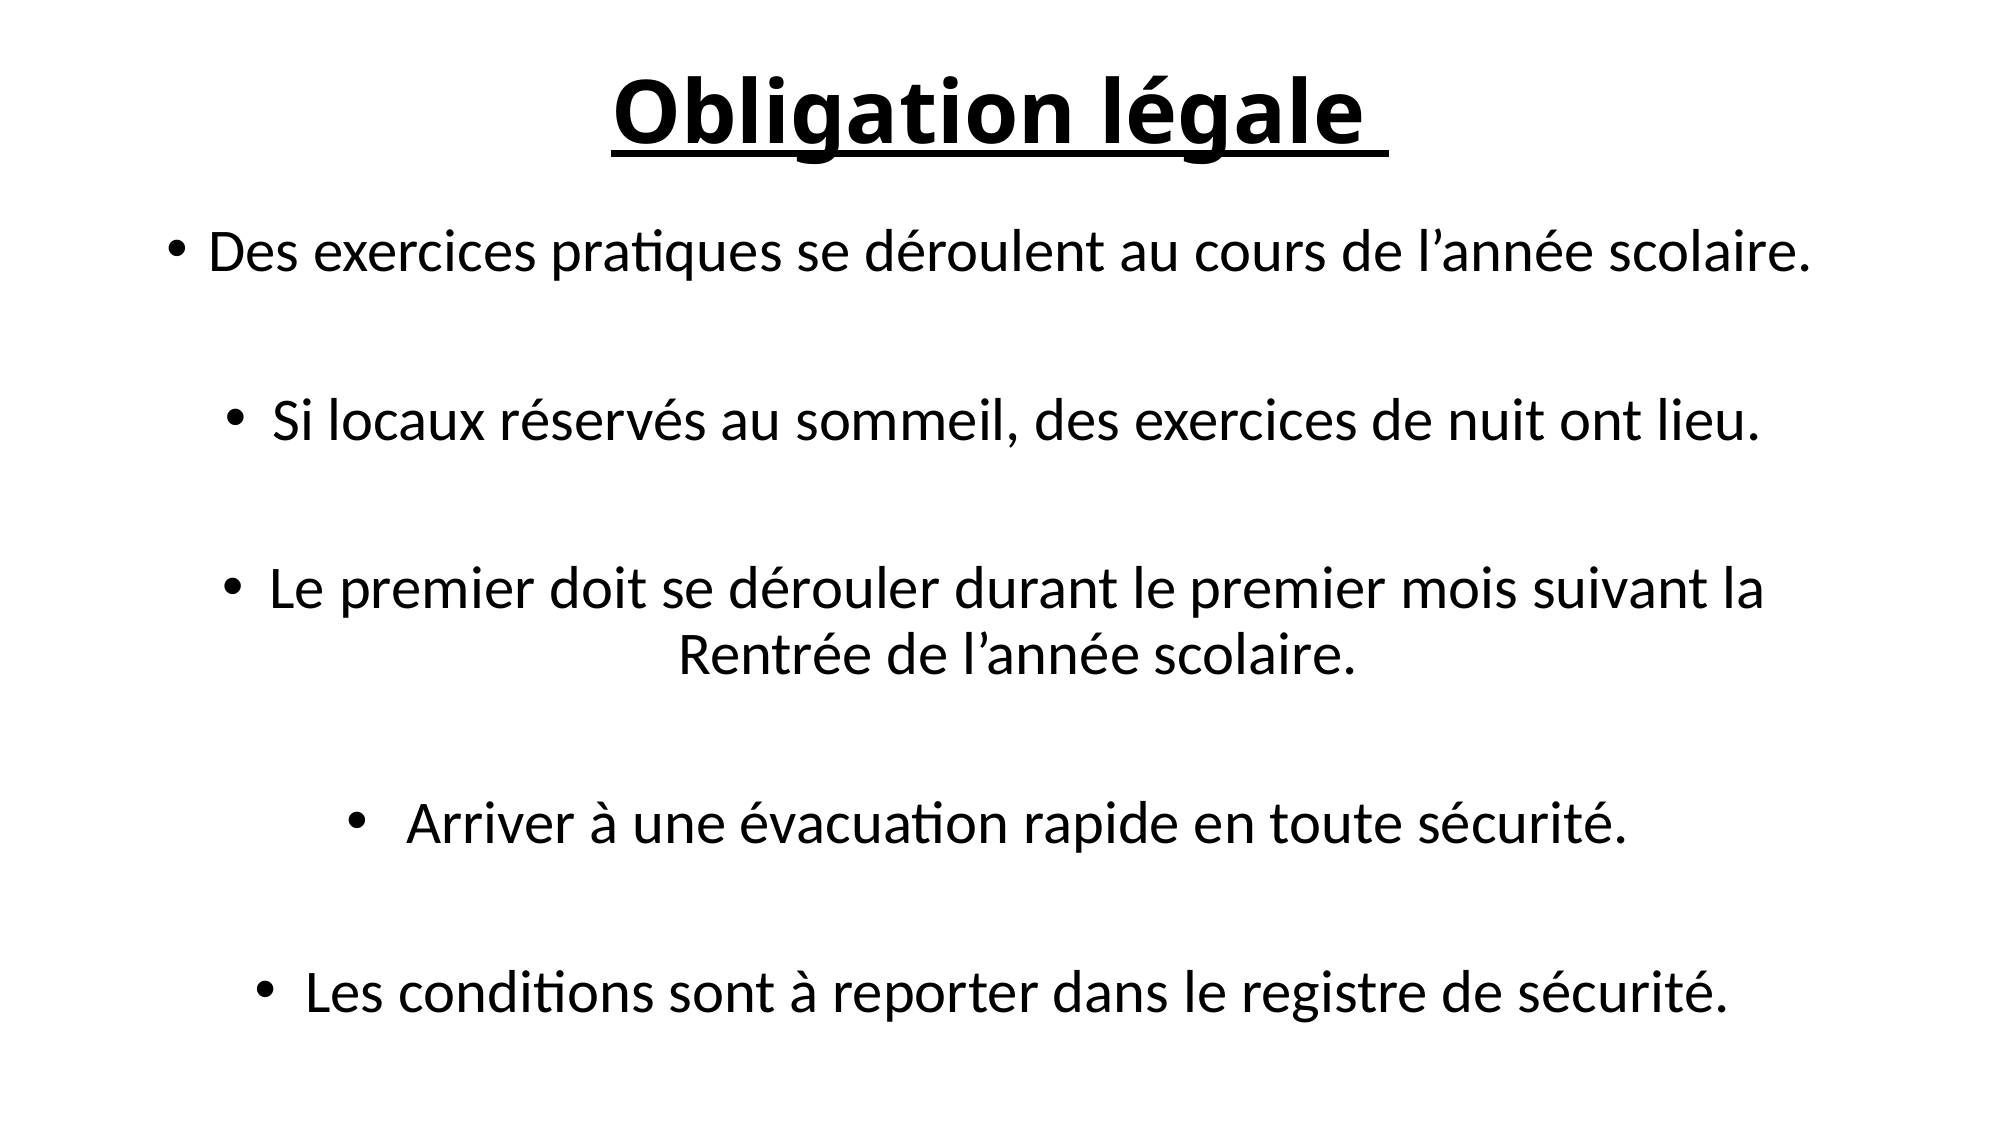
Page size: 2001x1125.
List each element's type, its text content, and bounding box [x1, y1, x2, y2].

list Des exercices pratiques se déroulent au cours de l’année scolaire. Si locaux réservés au sommeil, des exercices de nuit ont lieu. Le premier doit se dérouler durant le premier mois suivant la Rentrée de l’année scolaire. Arriver à une évacuation rapide en toute sécurité. Les conditions sont à reporter dans le registre de sécurité. [137, 211, 1863, 1037]
title Obligation légale [137, 59, 1863, 171]
